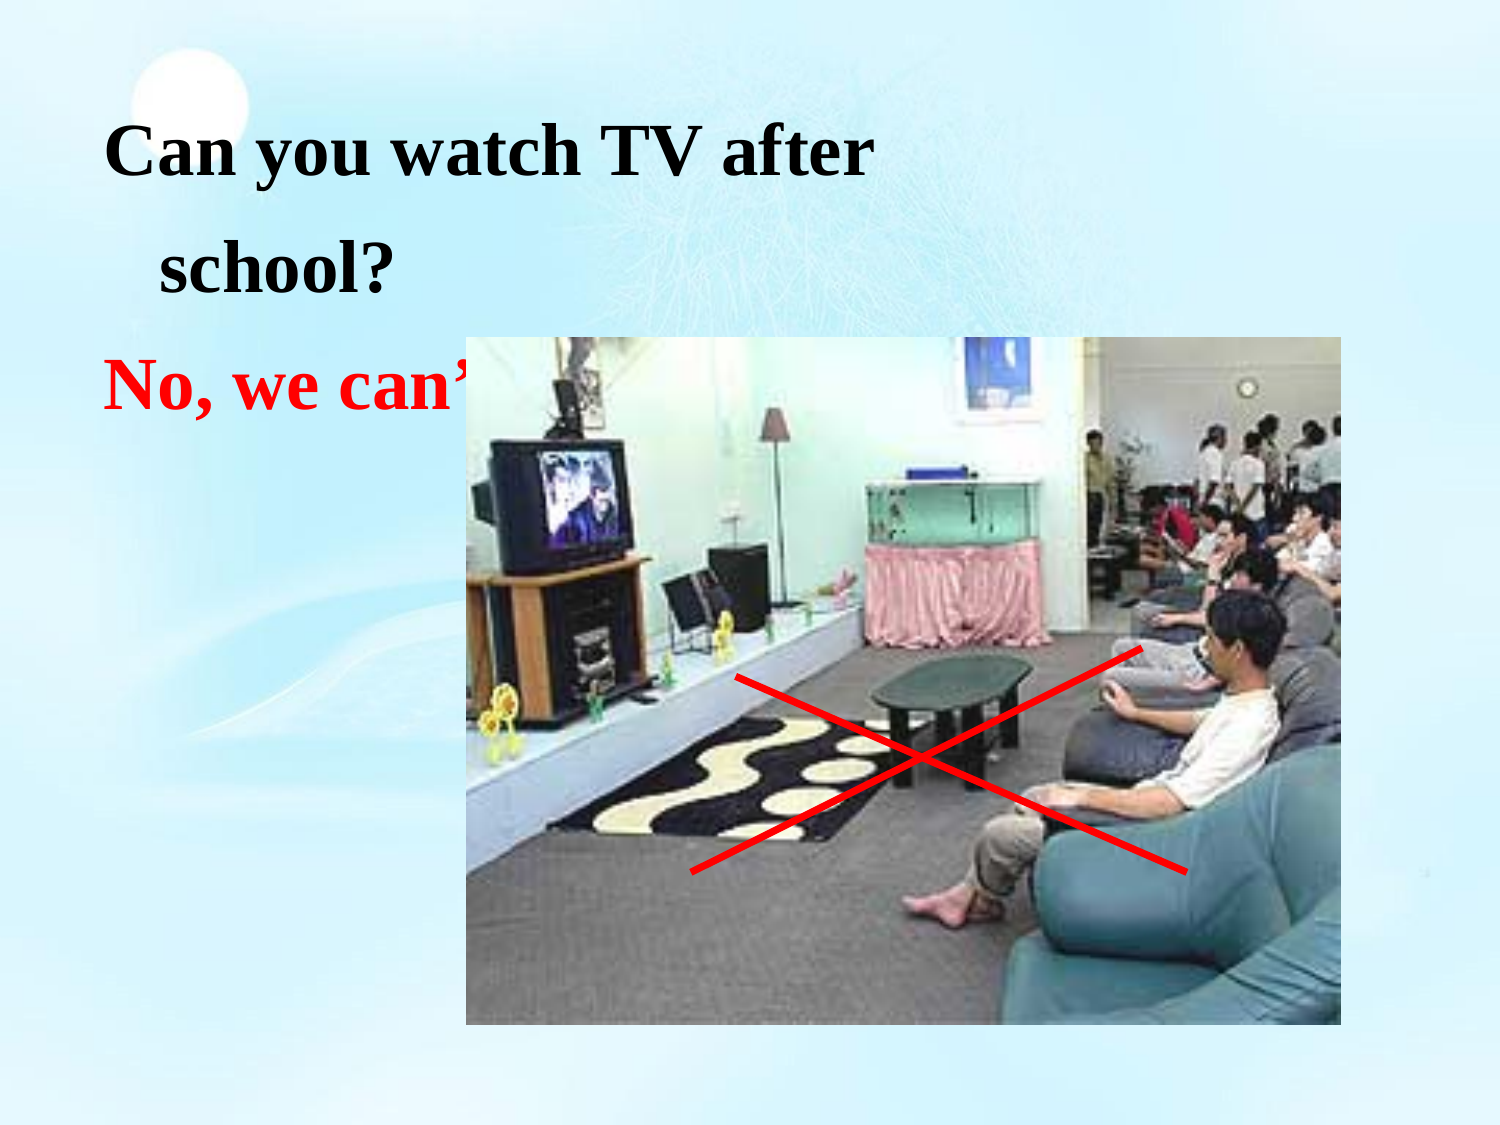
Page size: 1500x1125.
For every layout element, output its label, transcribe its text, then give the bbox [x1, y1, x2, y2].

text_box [690, 647, 1188, 873]
picture [0, 0, 1500, 1125]
list Can you watch TV after school? No, we can’t. [88, 66, 1140, 338]
